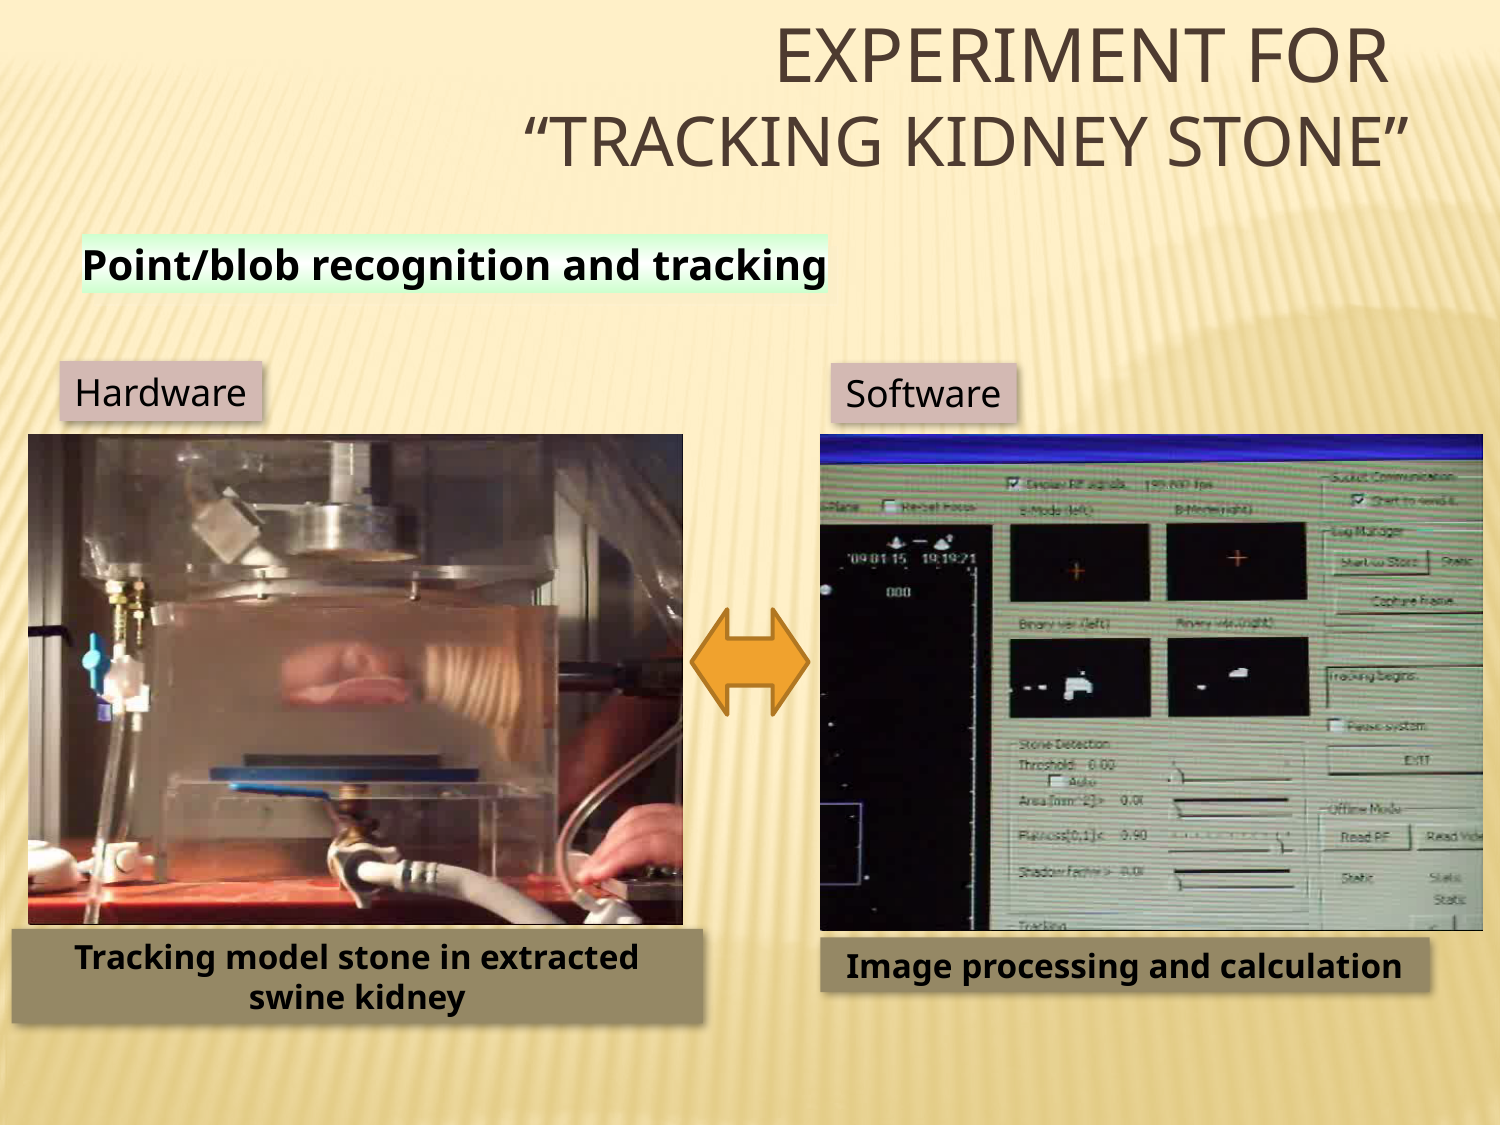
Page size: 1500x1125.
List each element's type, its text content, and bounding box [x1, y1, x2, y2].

text_box Hardware [59, 361, 263, 421]
text_box Software [830, 363, 1017, 423]
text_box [27, 433, 684, 926]
text_box Tracking model stone in extracted swine kidney [11, 928, 703, 1024]
text_box Experiment for “Tracking kidney stone” [74, 0, 1425, 188]
text_box Image processing and calculation [820, 948, 1430, 993]
text_box Point/blob recognition and tracking [82, 234, 828, 293]
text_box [819, 433, 1484, 932]
text_box [693, 607, 808, 717]
